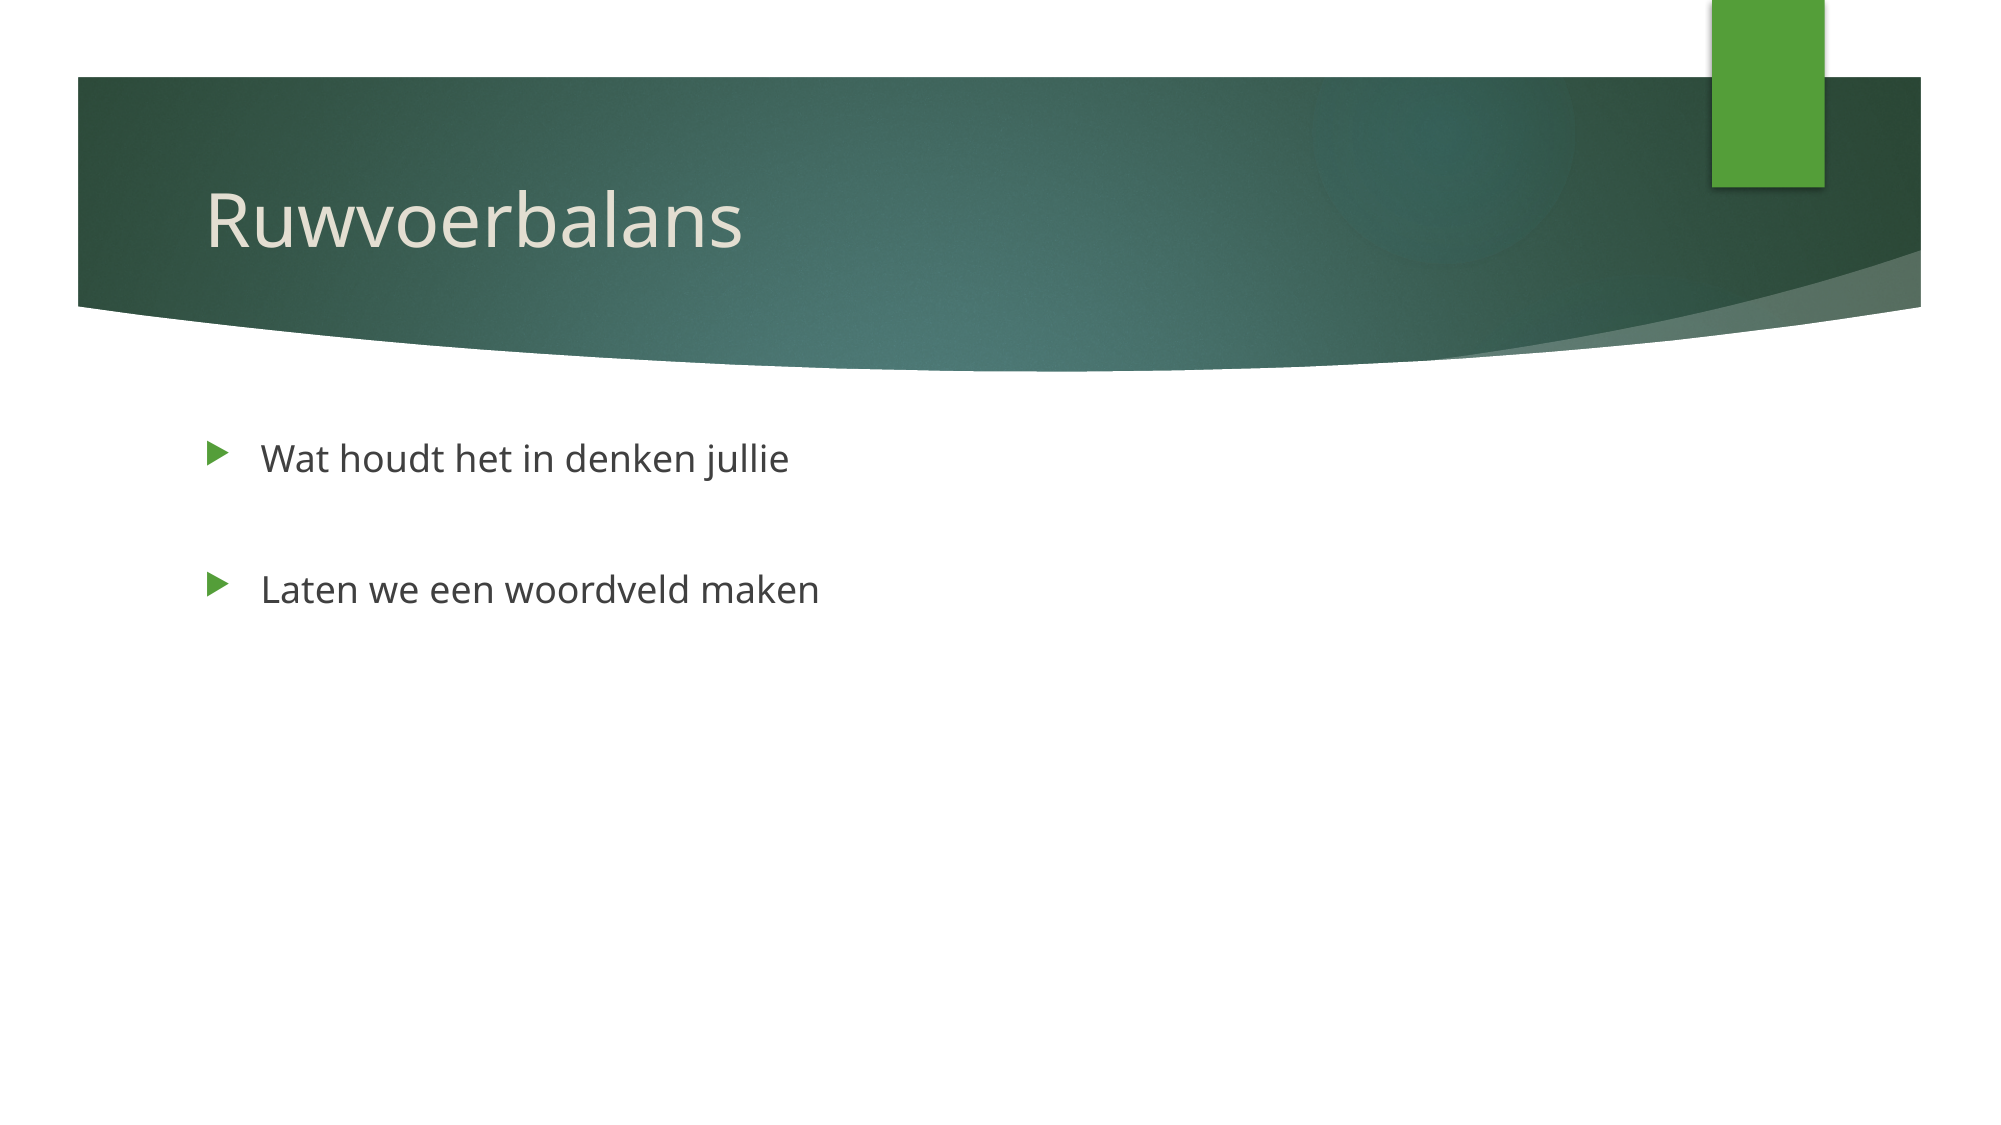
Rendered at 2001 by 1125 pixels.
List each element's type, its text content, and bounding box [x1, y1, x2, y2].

title Ruwvoerbalans [189, 159, 1627, 276]
list Wat houdt het in denken jullie Laten we een woordveld maken [189, 427, 1638, 988]
